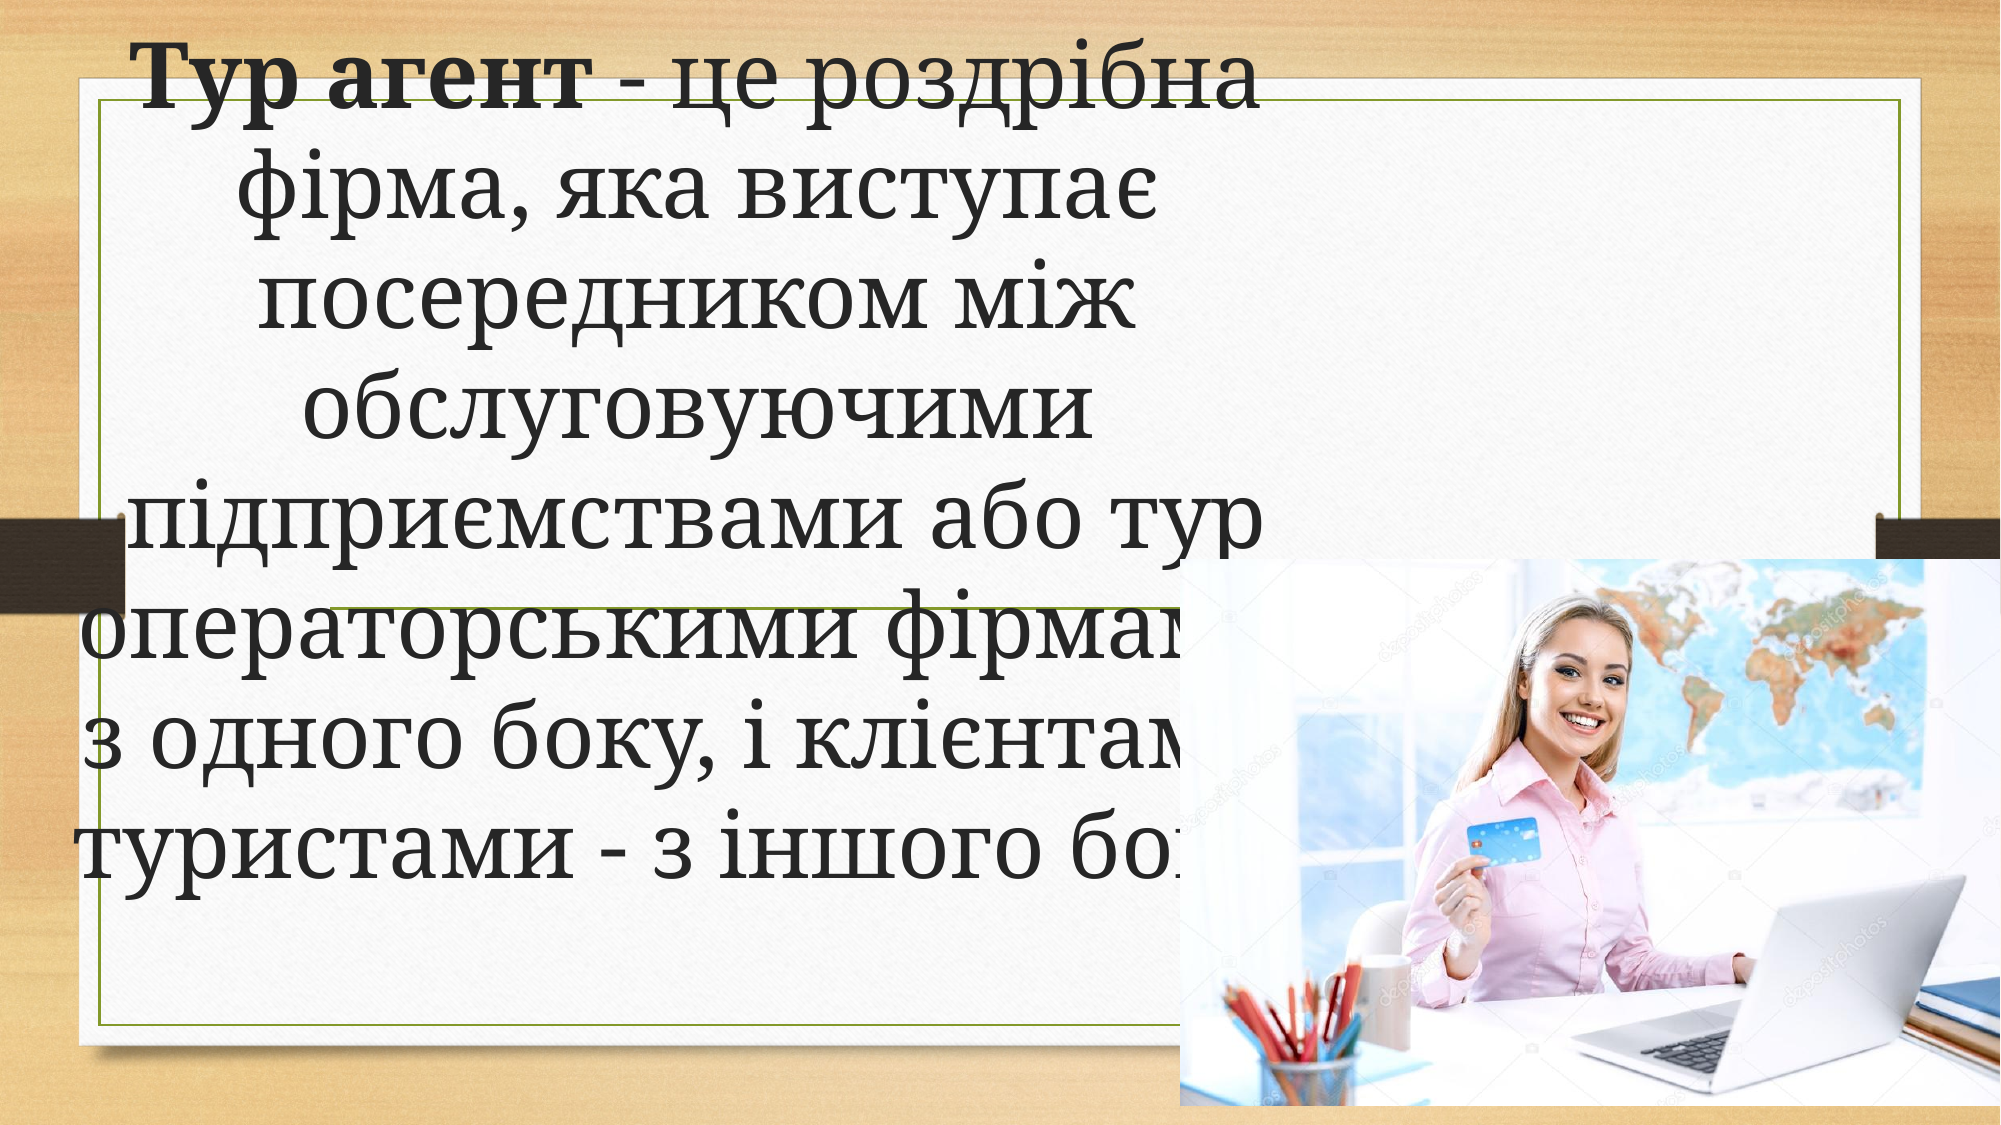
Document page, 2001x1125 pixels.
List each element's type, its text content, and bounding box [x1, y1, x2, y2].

picture [0, 0, 2001, 1125]
title Тур агент - це роздрібна фірма, яка виступає посередником між обслуговуючими підприємствами або тур операторськими фірмами, з одного боку, і клієнтами-туристами - з іншого боку. [47, 279, 1348, 905]
